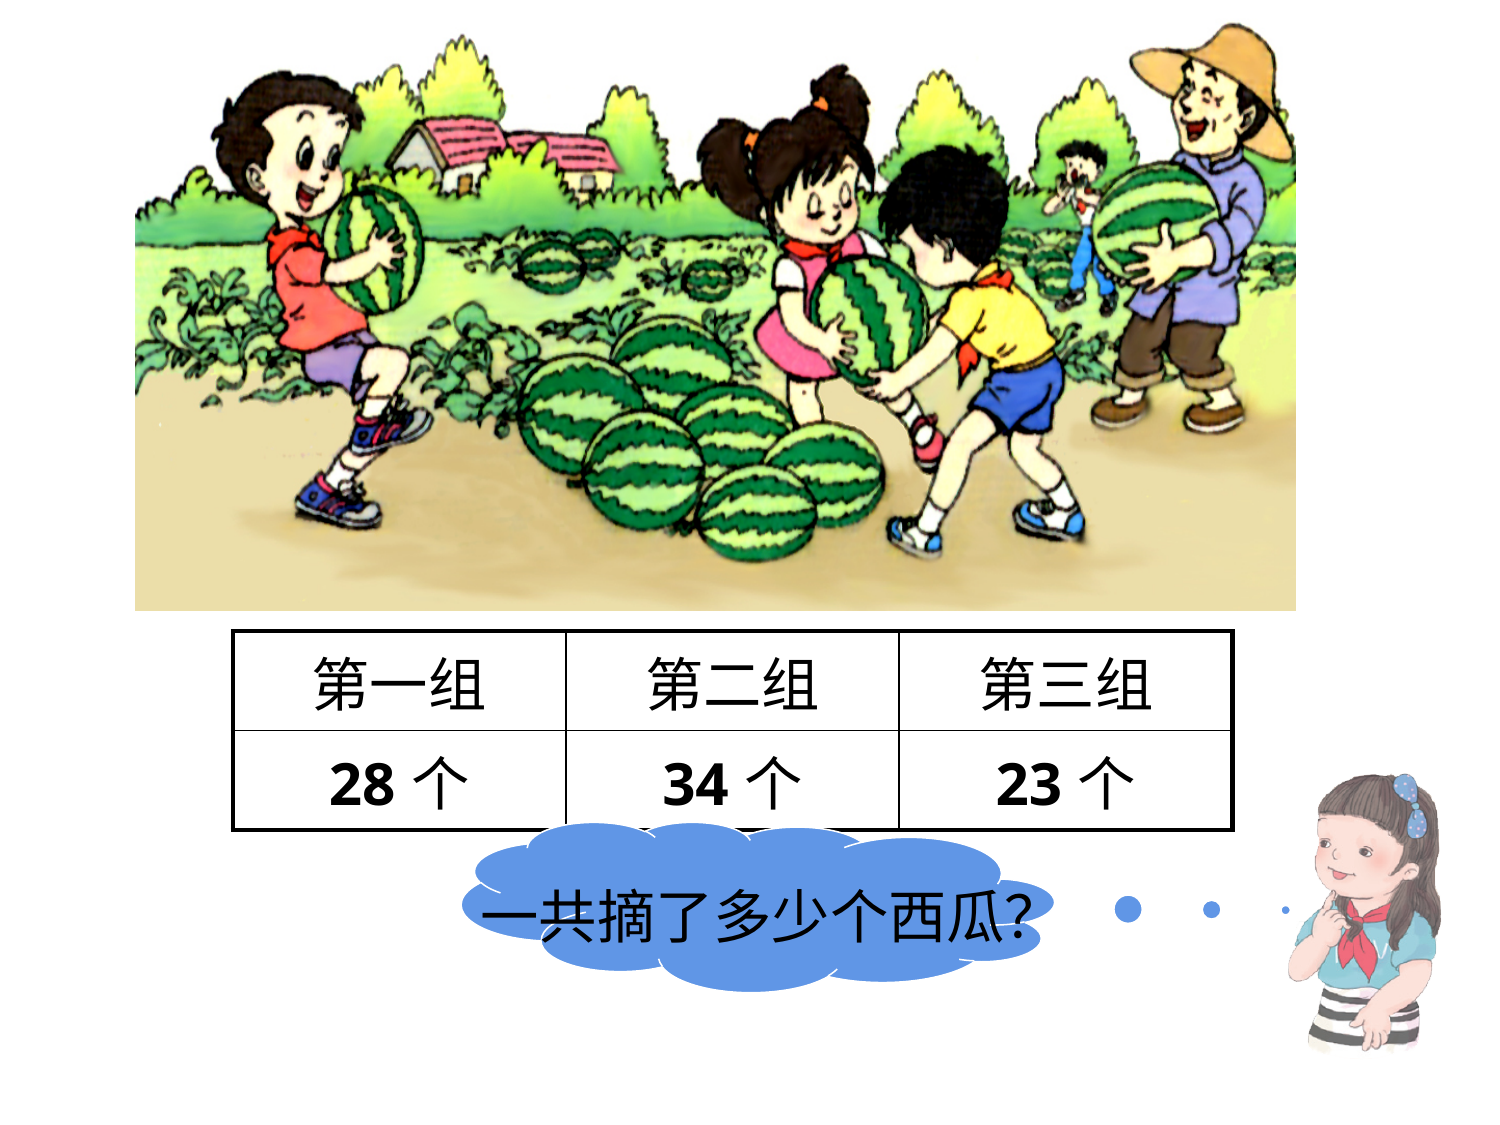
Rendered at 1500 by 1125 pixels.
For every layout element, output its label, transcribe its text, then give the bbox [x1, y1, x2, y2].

table_header 第二组 [567, 633, 898, 730]
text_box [461, 821, 1087, 993]
table_cell 23个 [900, 731, 1230, 828]
picture [1272, 756, 1481, 1075]
picture [135, 18, 1296, 611]
table_cell 34个 [567, 731, 898, 821]
table_cell 28个 [235, 731, 565, 828]
table_header 第三组 [900, 633, 1230, 730]
table_header 第一组 [235, 633, 565, 730]
